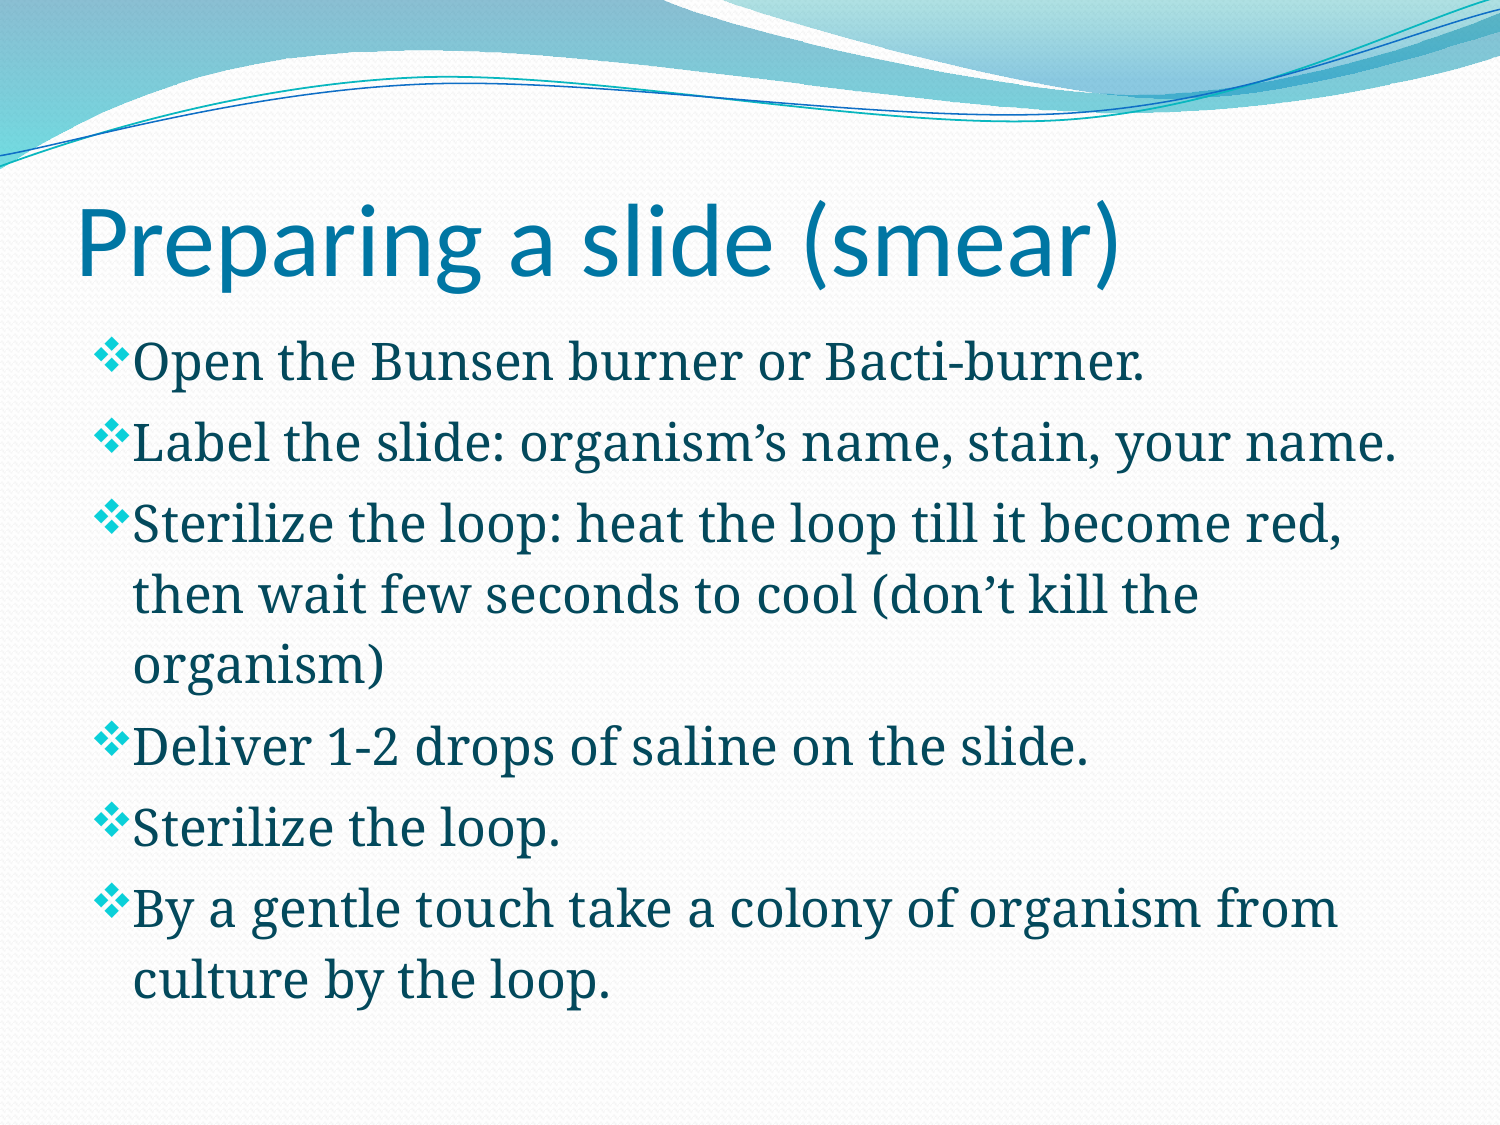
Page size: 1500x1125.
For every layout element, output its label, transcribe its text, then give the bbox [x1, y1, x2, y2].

title Preparing a slide (smear) [75, 115, 1425, 303]
list Open the Bunsen burner or Bacti-burner. Label the slide: organism’s name, stain, your name. Sterilize the loop: heat the loop till it become red, then wait few seconds to cool (don’t kill the organism) Deliver 1-2 drops of saline on the slide. Sterilize the loop. By a gentle touch take a colony of organism from culture by the loop. [75, 317, 1425, 1038]
